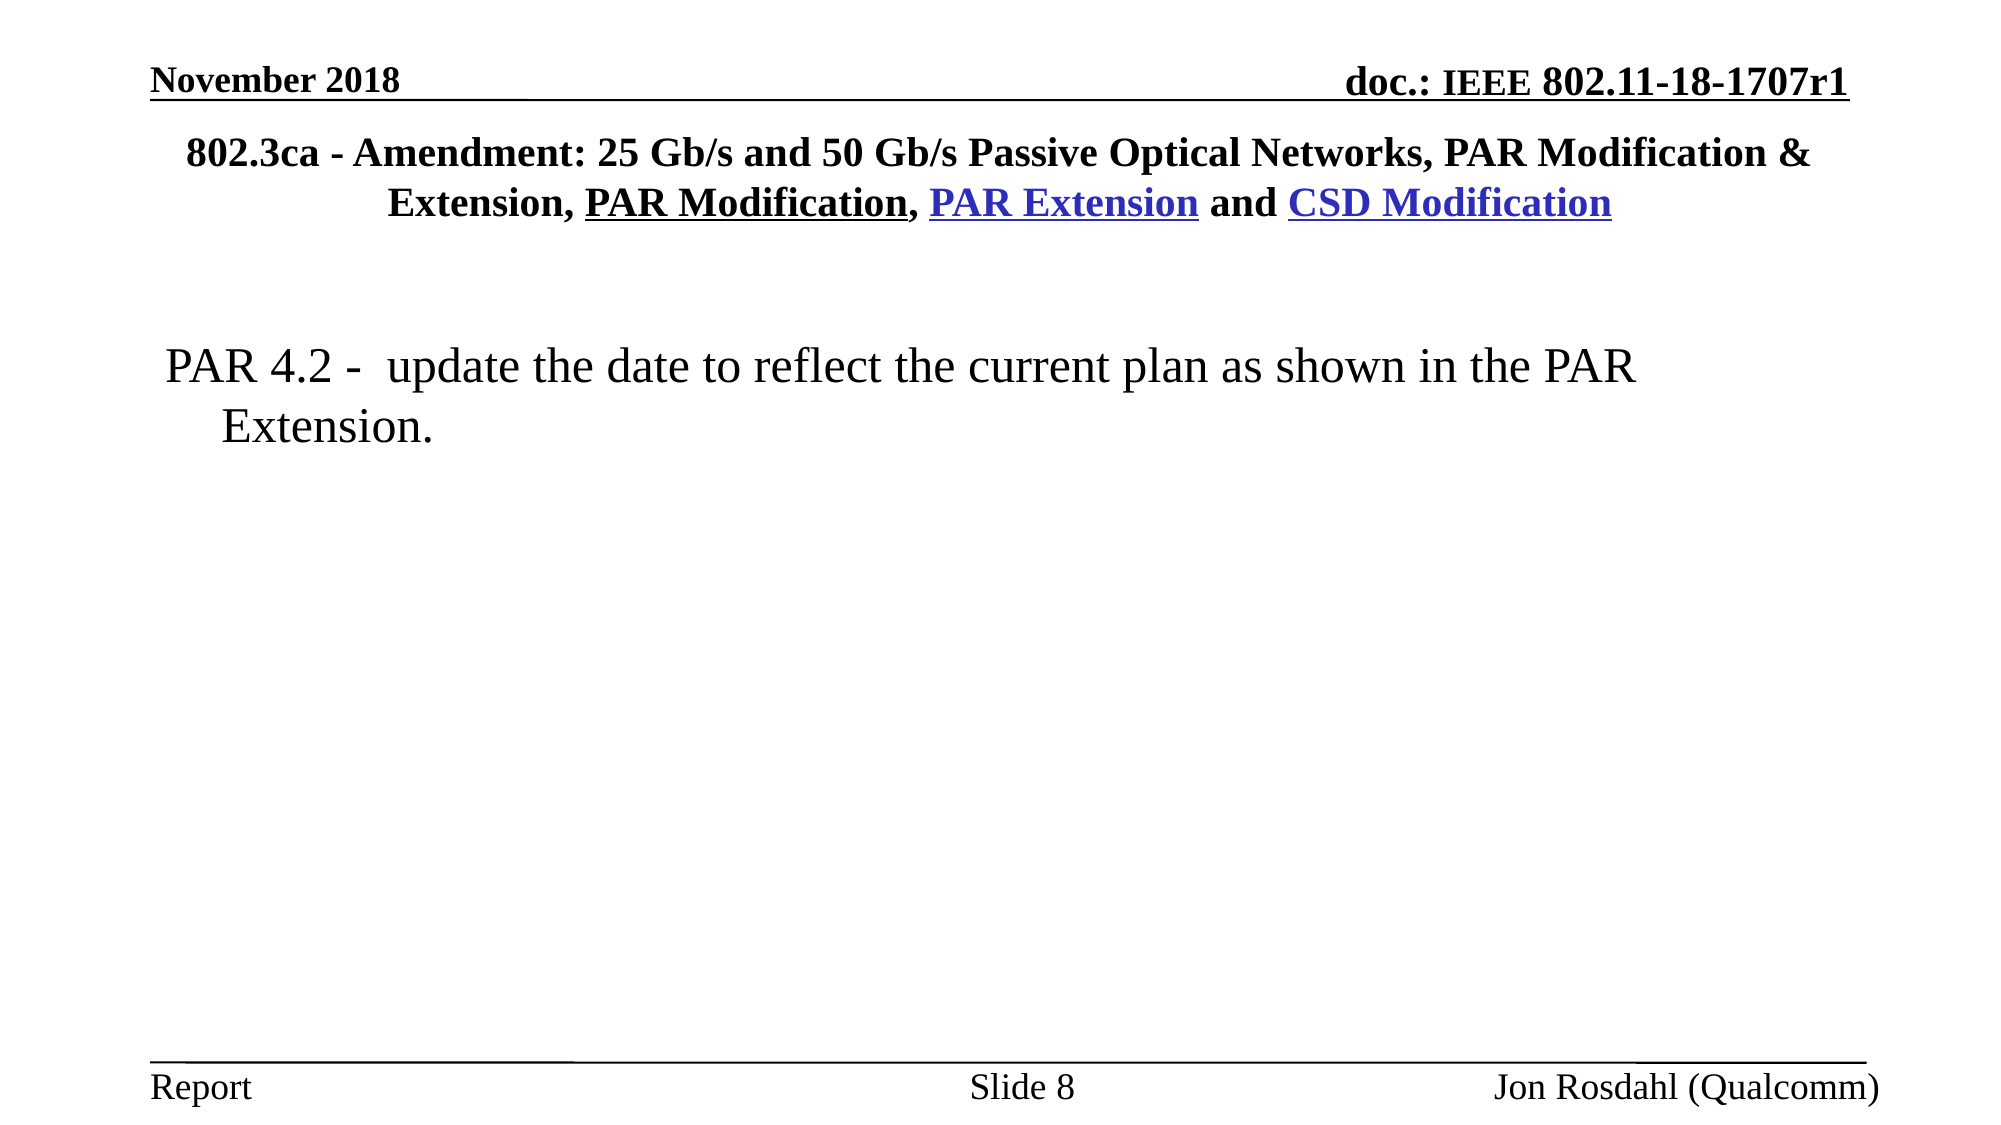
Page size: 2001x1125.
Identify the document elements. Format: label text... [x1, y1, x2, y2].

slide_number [149, 49, 431, 100]
slide_number Slide 8 [950, 1061, 1095, 1125]
list PAR 4.2 - update the date to reflect the current plan as shown in the PAR Extension. [149, 324, 1850, 1000]
title 802.3ca - Amendment: 25 Gb/s and 50 Gb/s Passive Optical Networks, PAR Modification & Extension, PAR Modification, PAR Extension and CSD Modification [149, 112, 1850, 288]
footer Jon Rosdahl (Qualcomm) [1436, 1061, 1881, 1108]
